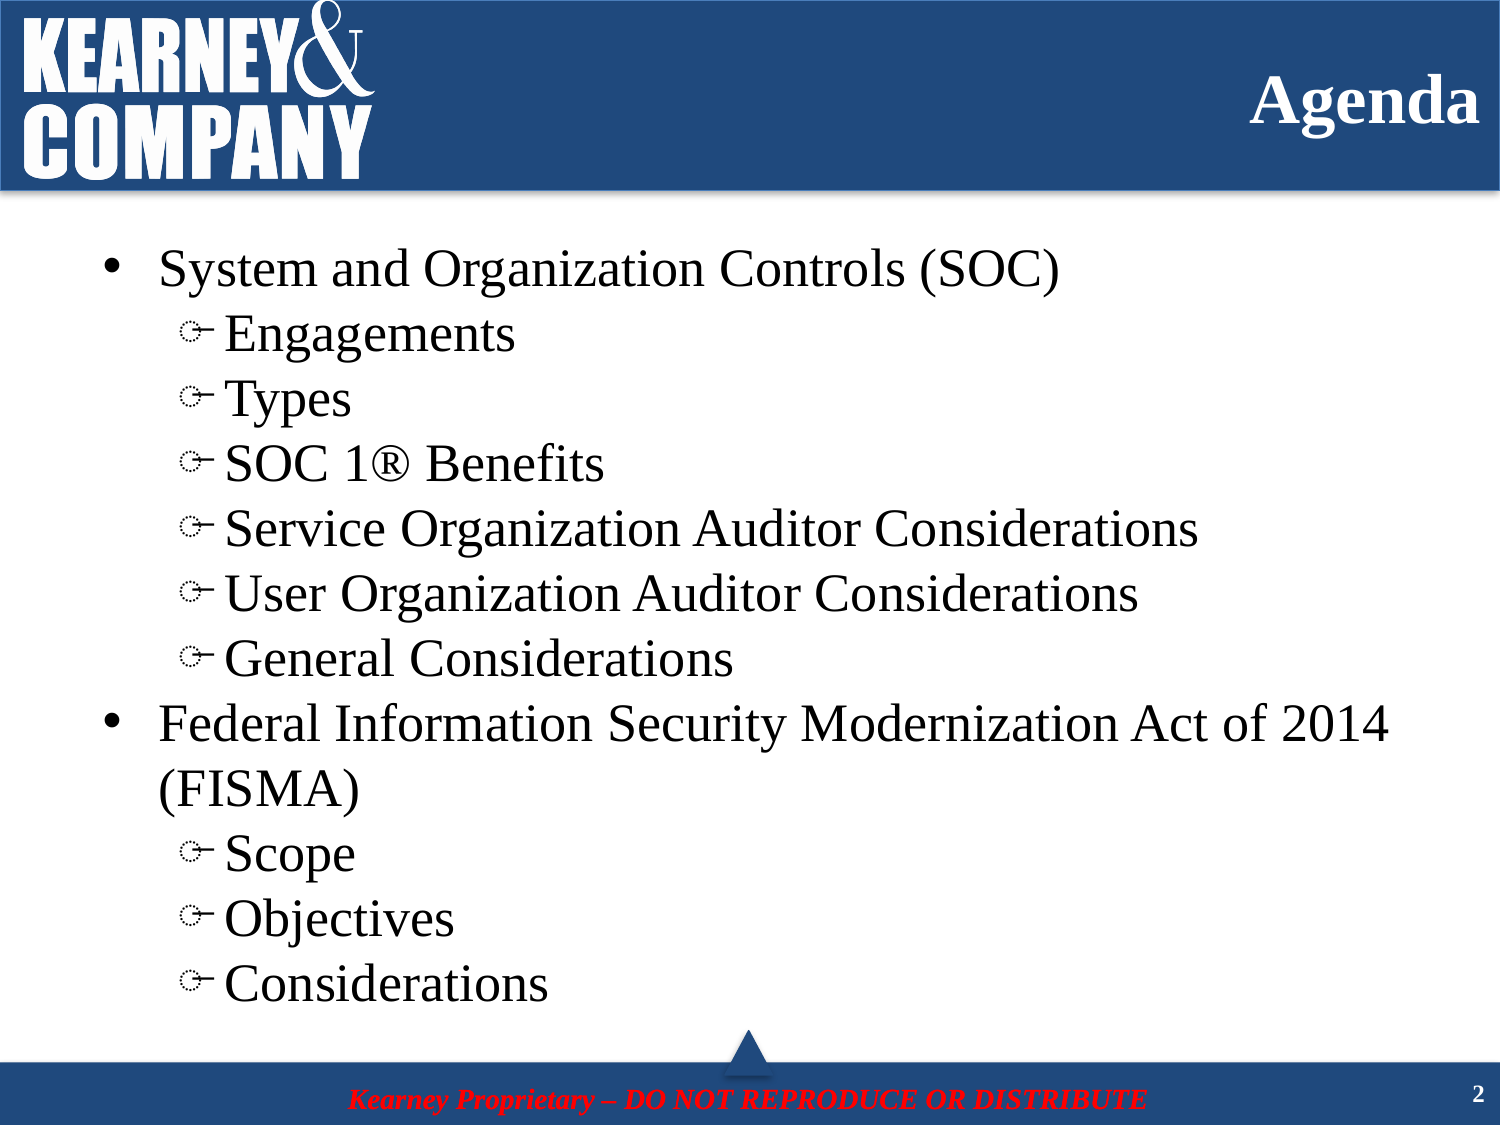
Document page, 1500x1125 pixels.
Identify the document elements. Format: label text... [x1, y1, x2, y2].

list System and Organization Controls (SOC) Engagements Types SOC 1® Benefits Service Organization Auditor Considerations User Organization Auditor Considerations General Considerations Federal Information Security Modernization Act of 2014 (FISMA) Scope Objectives Considerations [87, 224, 1438, 1018]
picture [24, 0, 375, 180]
title Agenda [387, 1, 1497, 189]
slide_number 1 [1149, 1062, 1500, 1123]
